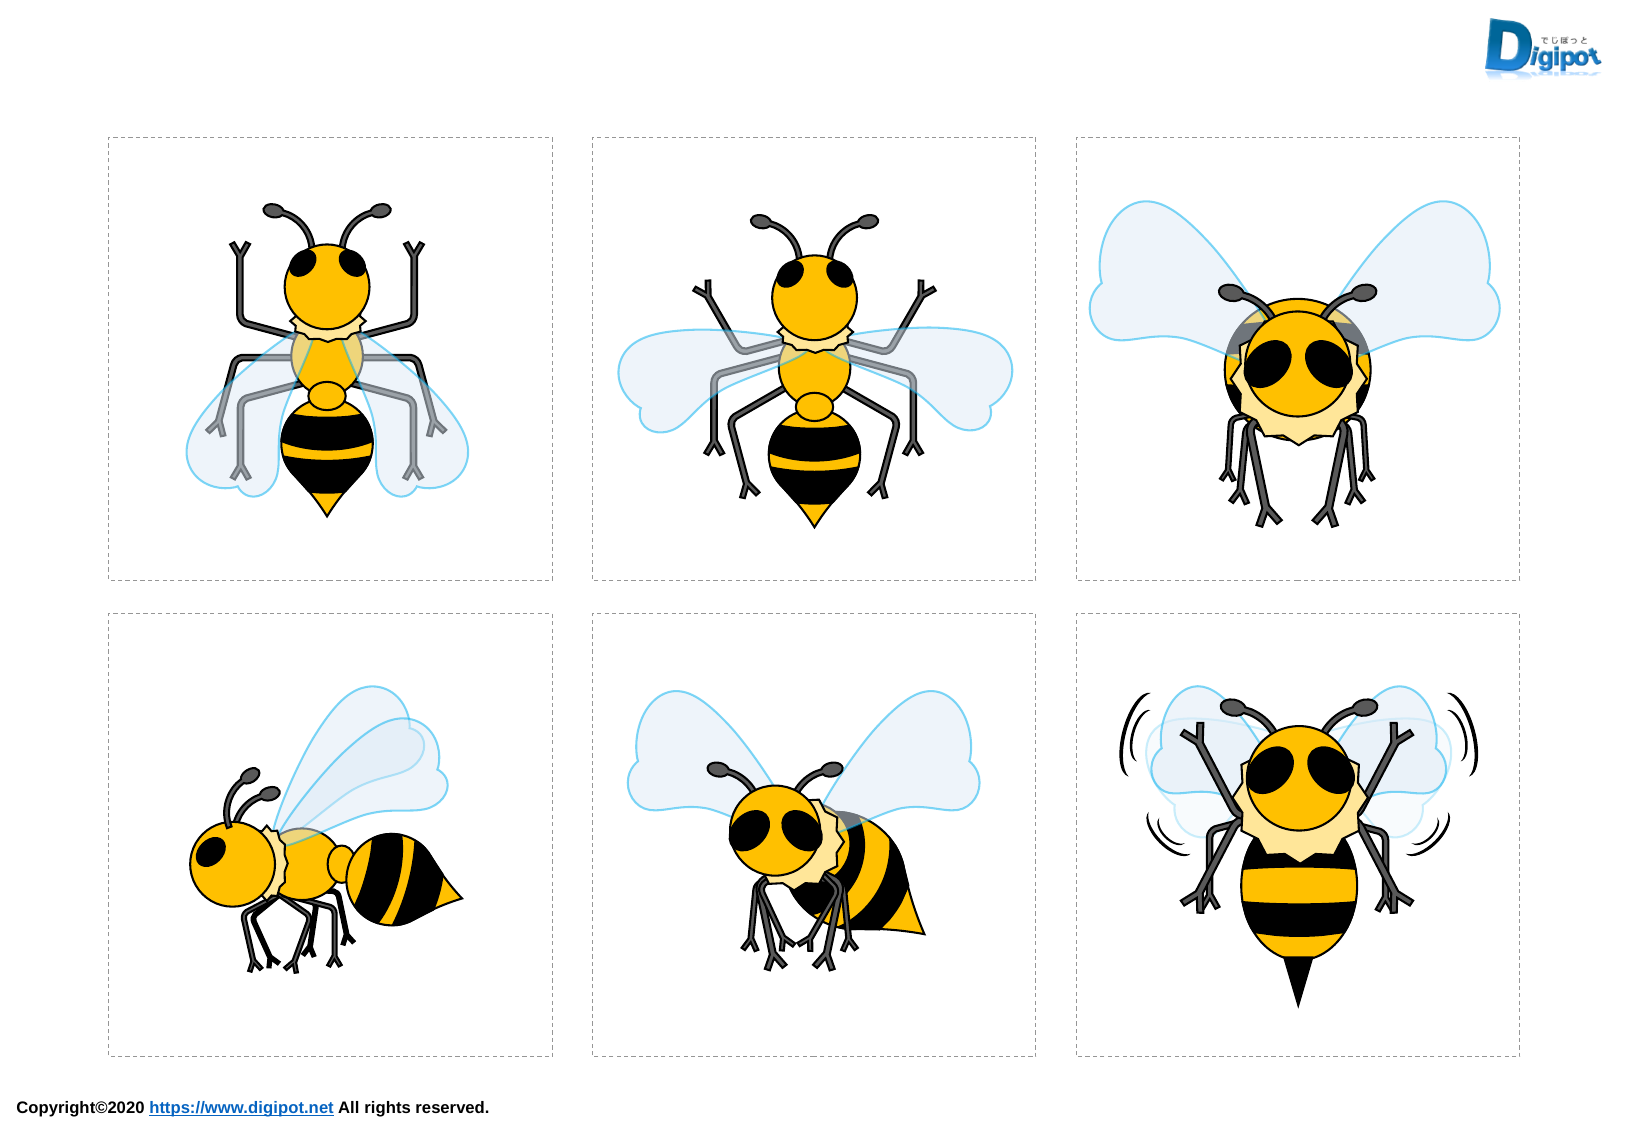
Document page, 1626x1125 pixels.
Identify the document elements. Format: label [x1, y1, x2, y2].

text_box [1122, 689, 1476, 1005]
picture [1485, 18, 1602, 82]
text_box [190, 712, 464, 961]
text_box [1096, 212, 1494, 512]
text_box [616, 218, 1015, 528]
text_box [200, 207, 455, 517]
text_box [633, 701, 975, 956]
